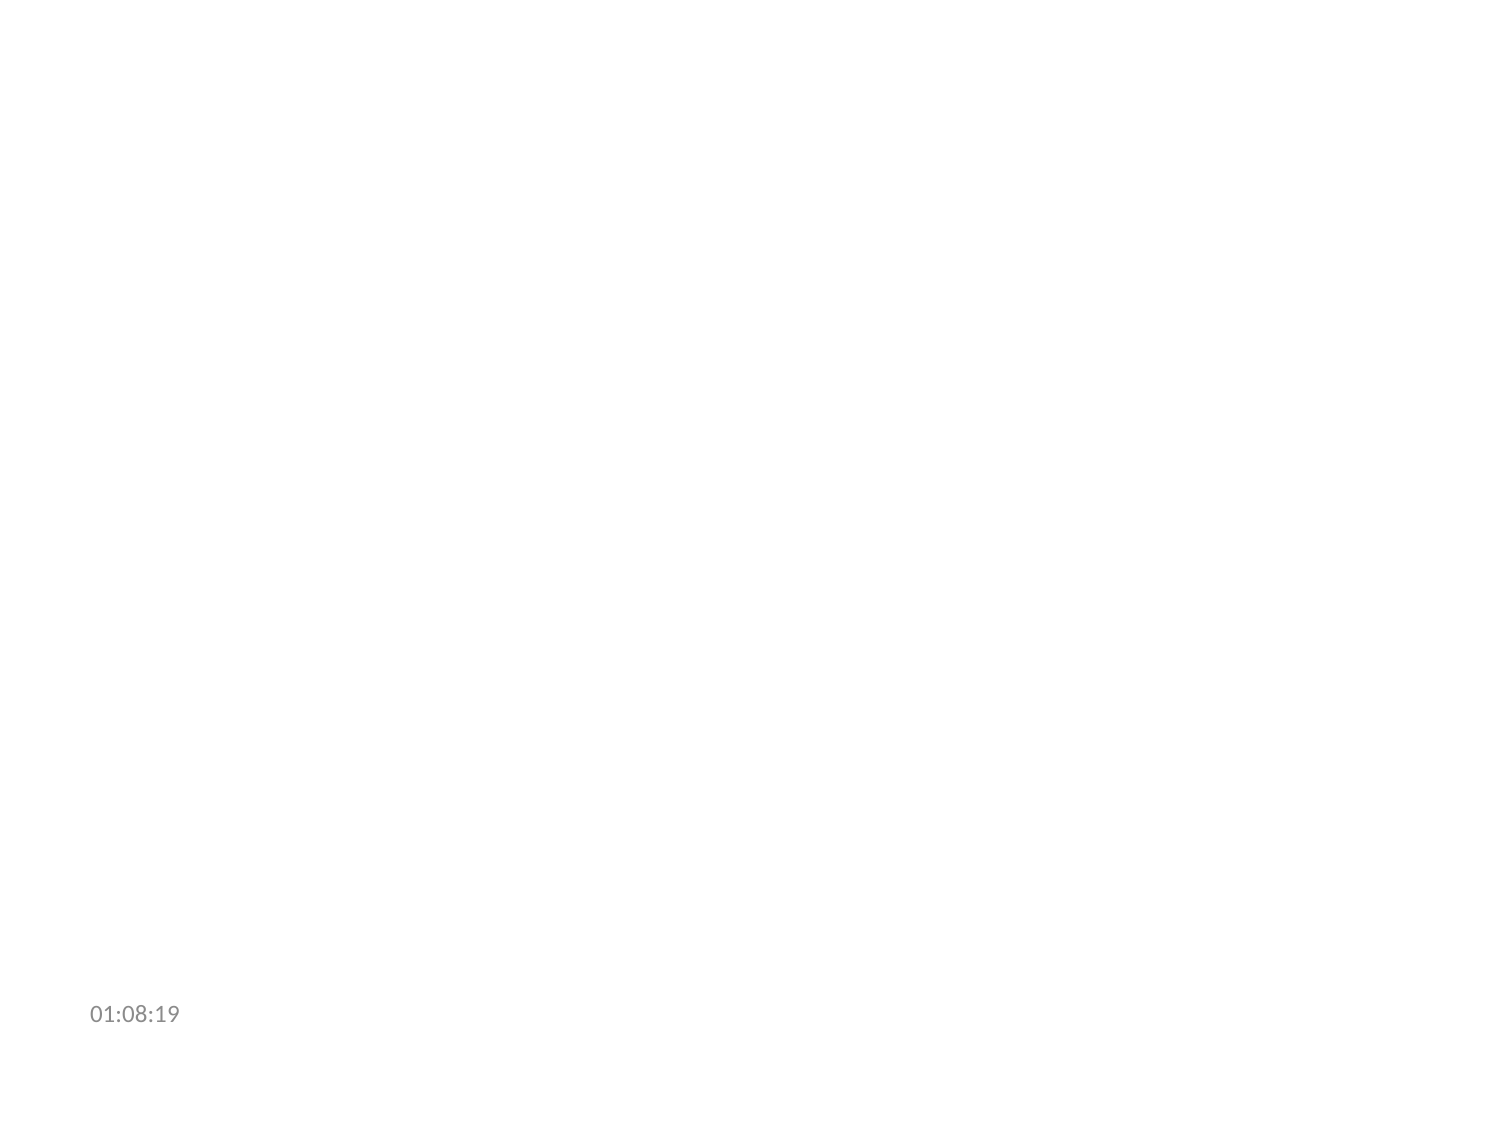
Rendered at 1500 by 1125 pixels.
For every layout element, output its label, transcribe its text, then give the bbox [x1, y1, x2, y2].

text_box 15:35:09 [75, 982, 425, 1043]
